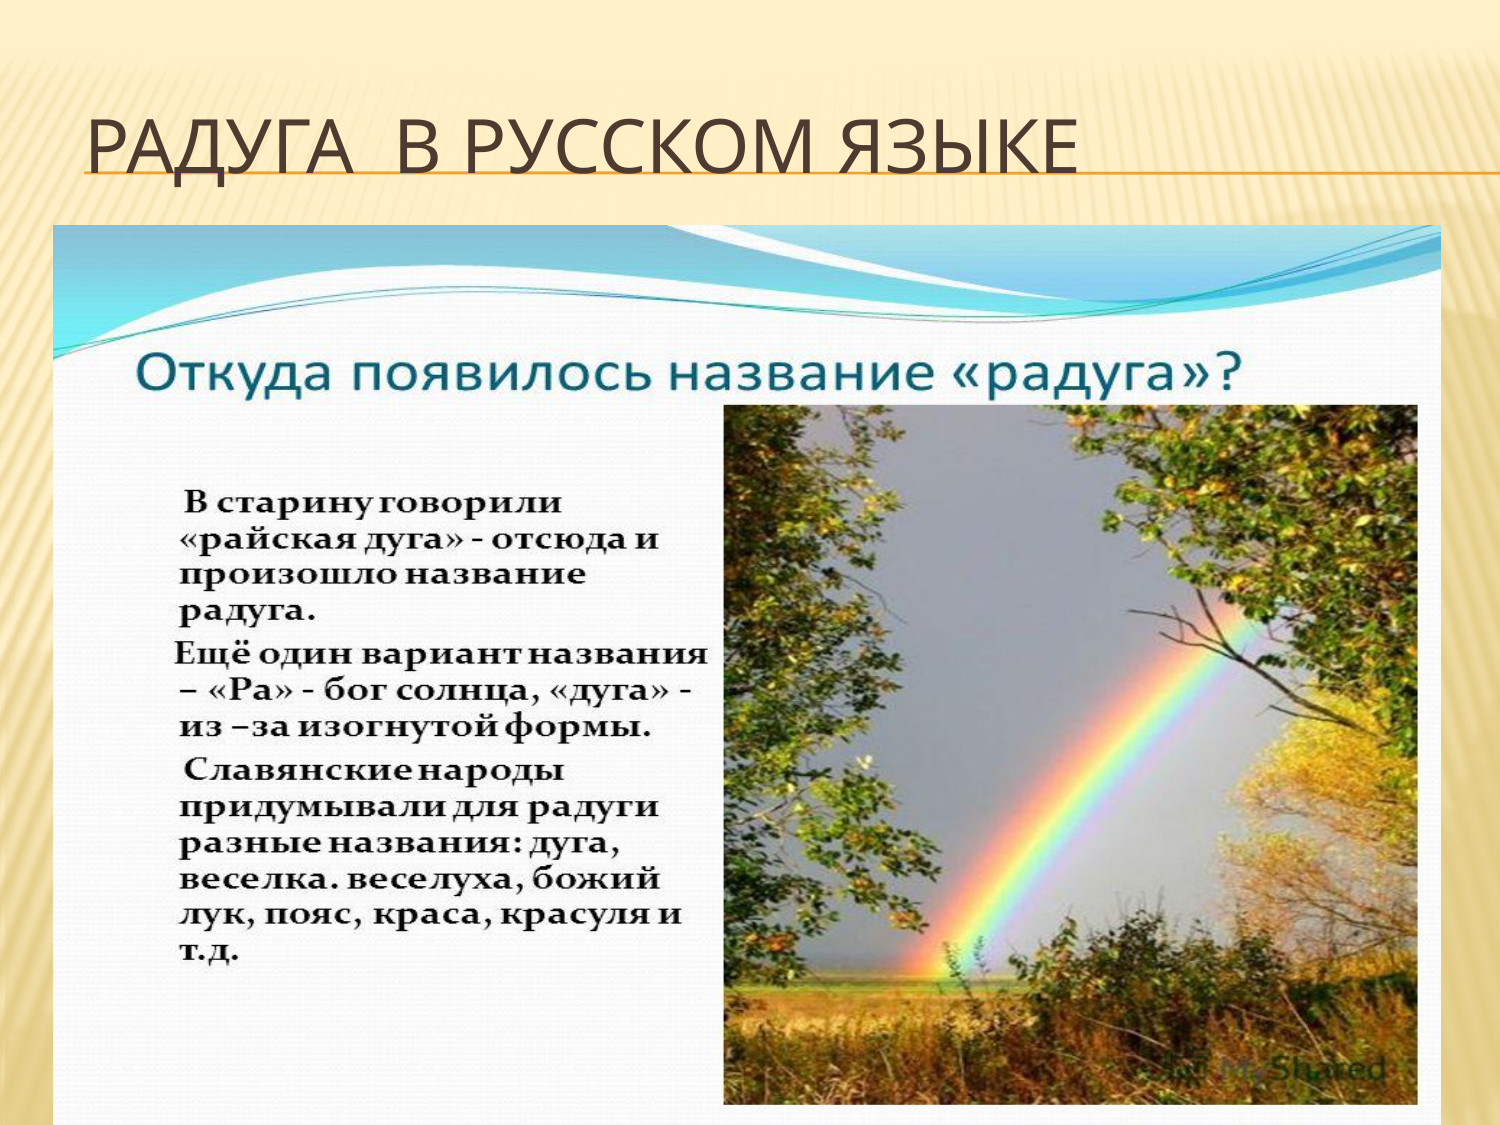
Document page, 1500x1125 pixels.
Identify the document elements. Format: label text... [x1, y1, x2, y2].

title Радуга в русском языке [50, 75, 1475, 213]
picture [52, 225, 1442, 1125]
